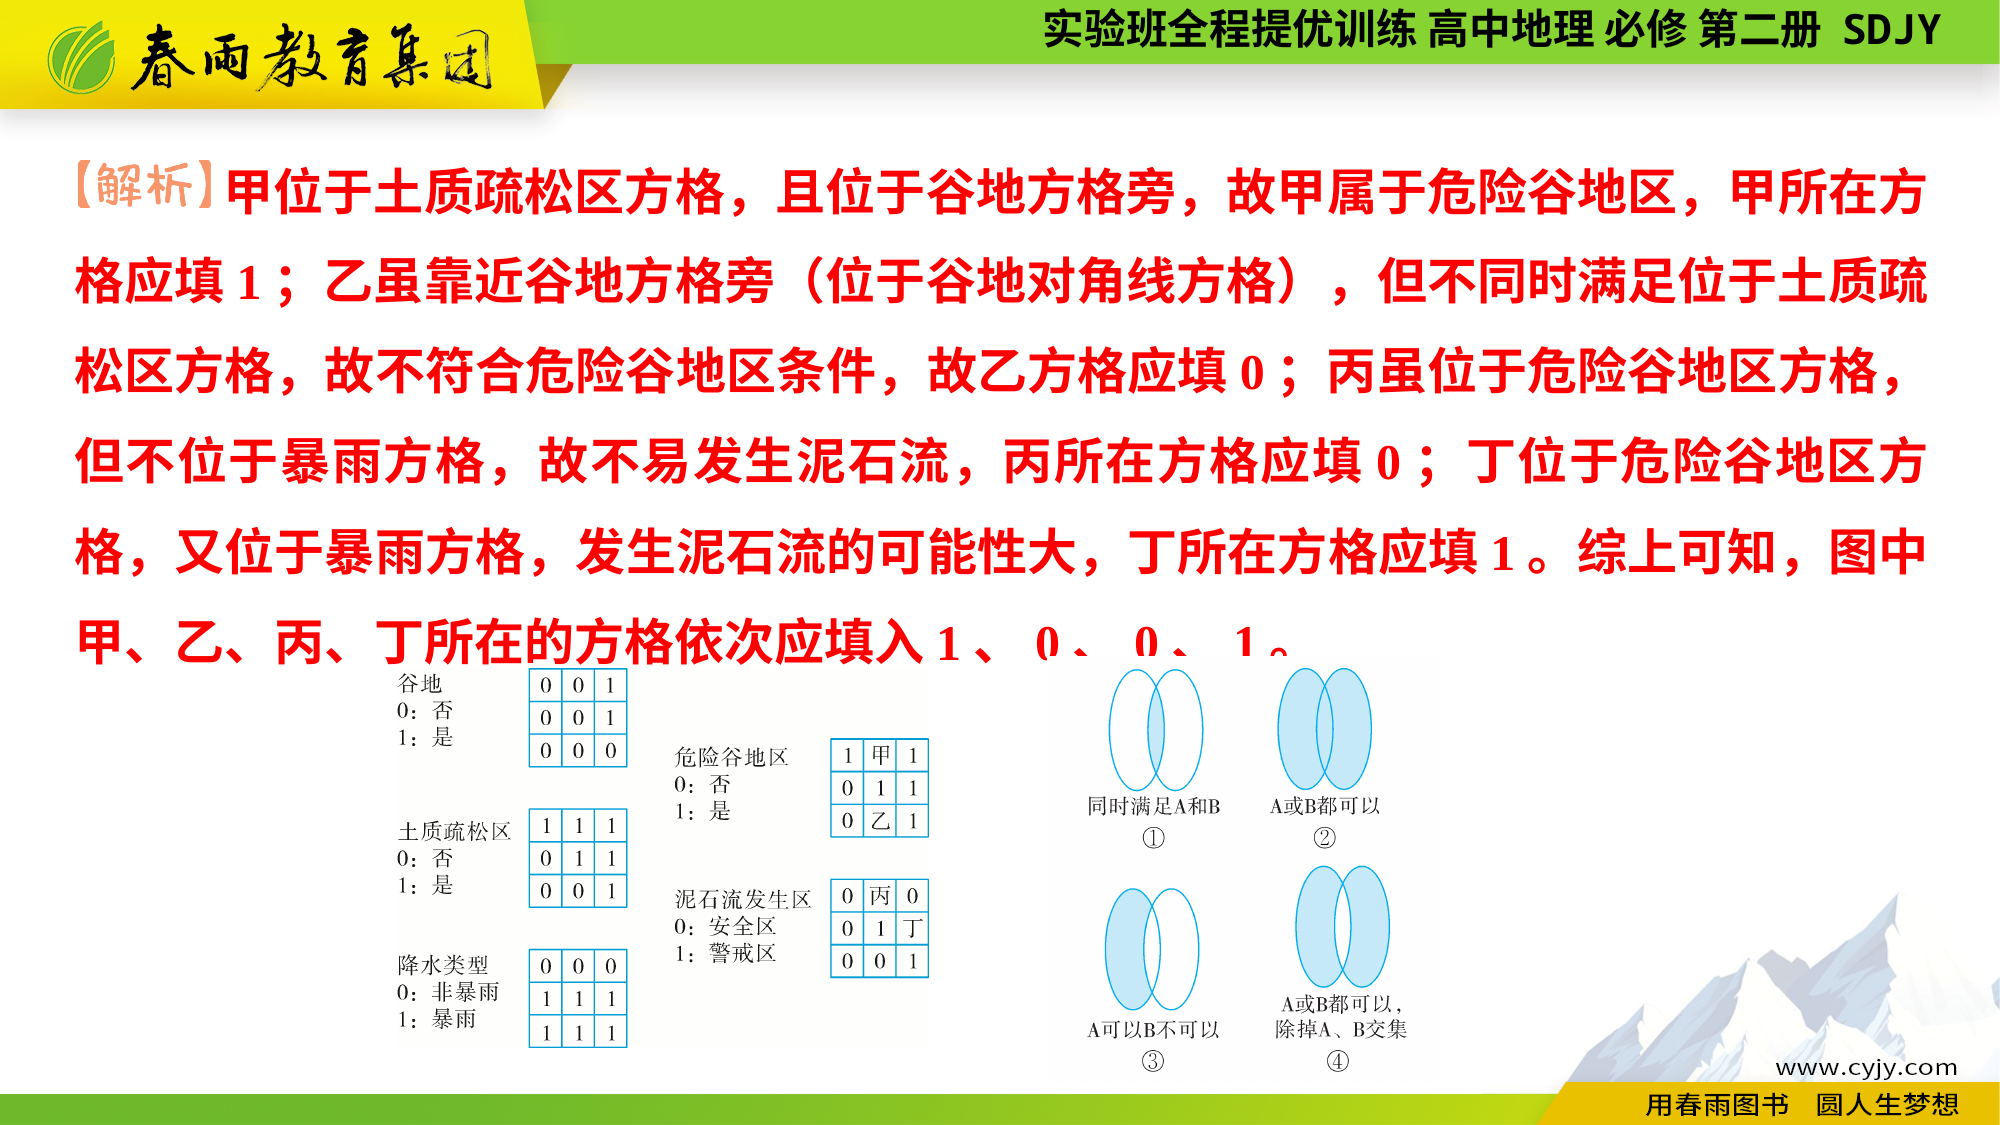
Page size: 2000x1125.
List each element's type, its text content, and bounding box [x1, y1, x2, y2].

list 甲位于土质疏松区方格，且位于谷地方格旁，故甲属于危险谷地区，甲所在方格应填1；乙虽靠近谷地方格旁（位于谷地对角线方格），但不同时满足位于土质疏松区方格，故不符合危险谷地区条件，故乙方格应填0；丙虽位于危险谷地区方格，但不位于暴雨方格，故不易发生泥石流，丙所在方格应填0；丁位于危险谷地区方格，又位于暴雨方格，发生泥石流的可能性大，丁所在方格应填1。综上可知，图中甲、乙、丙、丁所在的方格依次应填入1、0、0、1。 [59, 122, 1944, 672]
picture [0, 0, 2000, 1125]
